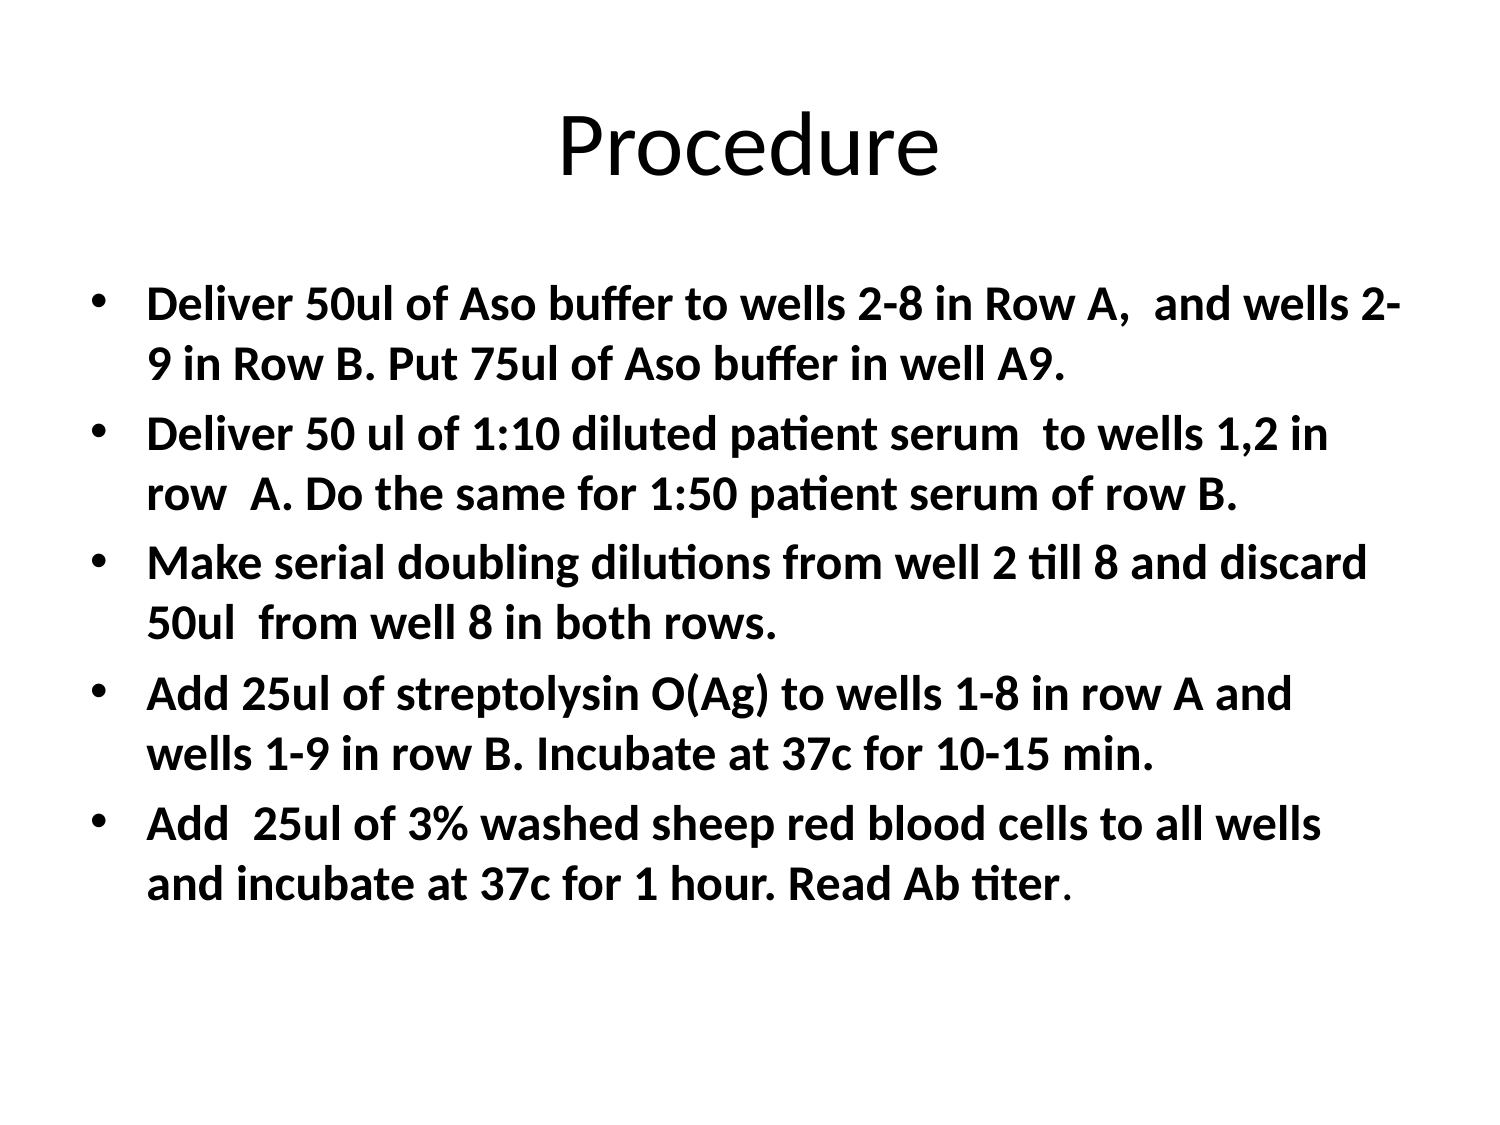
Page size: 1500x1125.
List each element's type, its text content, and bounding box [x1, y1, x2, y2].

title Procedure [75, 45, 1425, 233]
list Deliver 50ul of Aso buffer to wells 2-8 in Row A, and wells 2-9 in Row B. Put 75ul of Aso buffer in well A9. Deliver 50 ul of 1:10 diluted patient serum to wells 1,2 in row A. Do the same for 1:50 patient serum of row B. Make serial doubling dilutions from well 2 till 8 and discard 50ul from well 8 in both rows. Add 25ul of streptolysin O(Ag) to wells 1-8 in row A and wells 1-9 in row B. Incubate at 37c for 10-15 min. Add 25ul of 3% washed sheep red blood cells to all wells and incubate at 37c for 1 hour. Read Ab titer. [75, 262, 1425, 1005]
